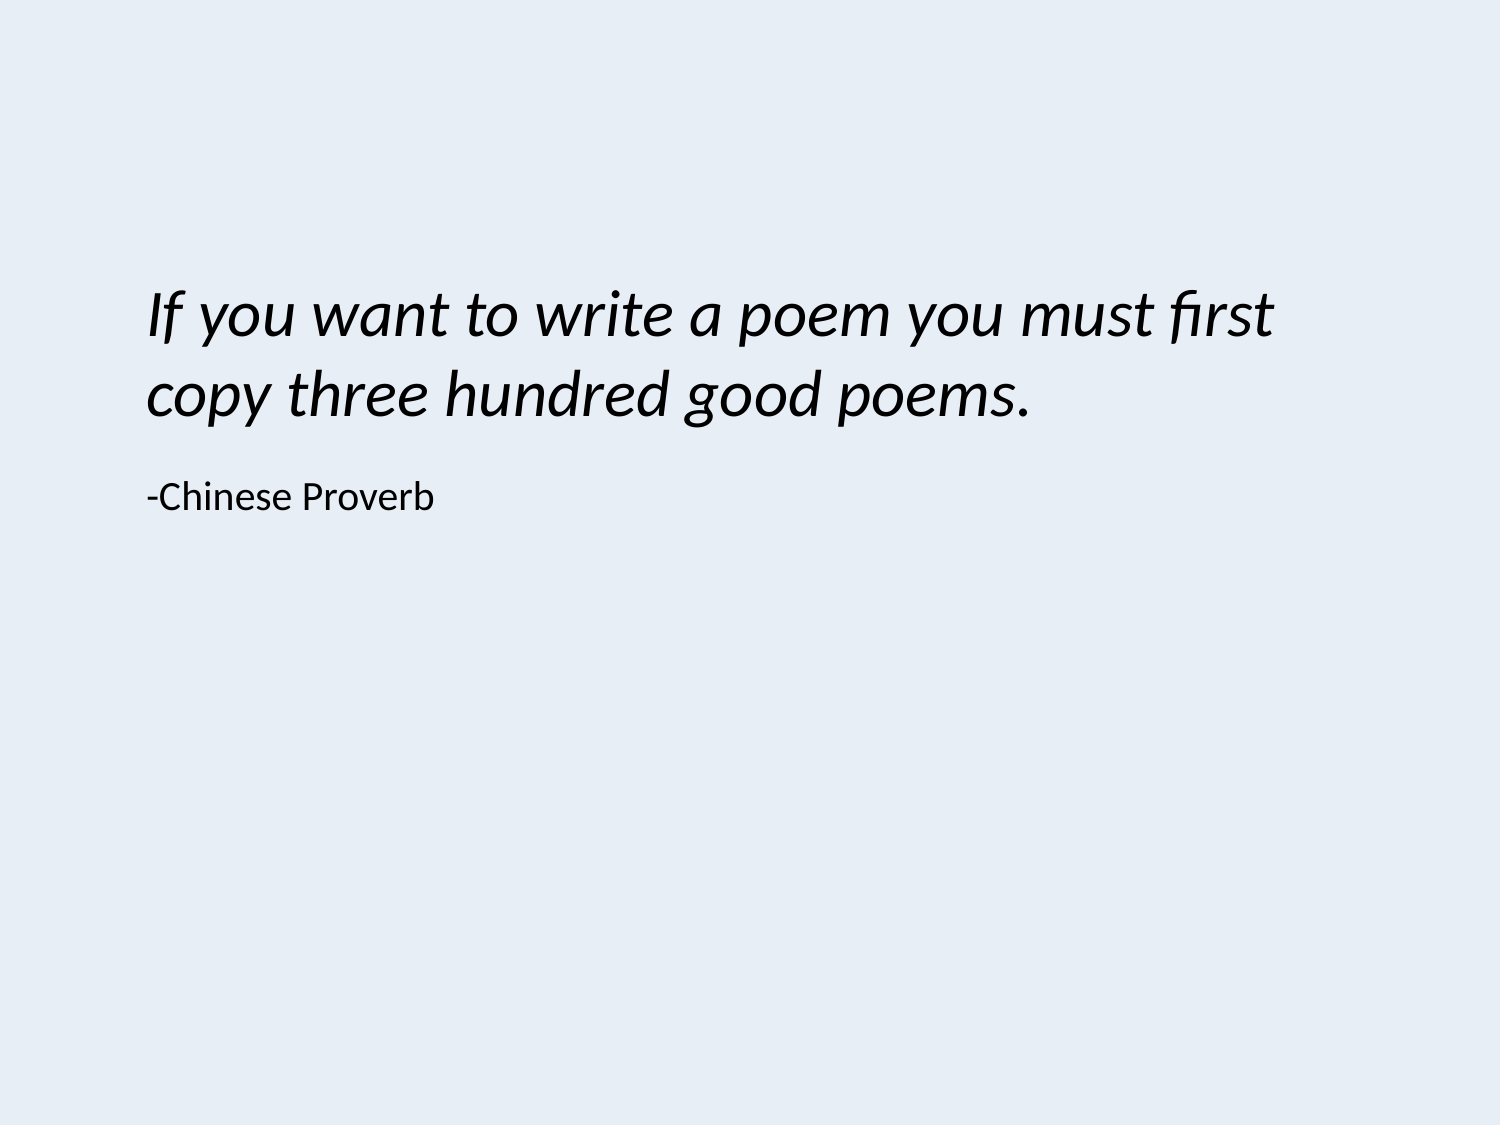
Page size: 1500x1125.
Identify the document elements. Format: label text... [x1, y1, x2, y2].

list If you want to write a poem you must first copy three hundred good poems. -Chinese Proverb [75, 262, 1425, 1005]
